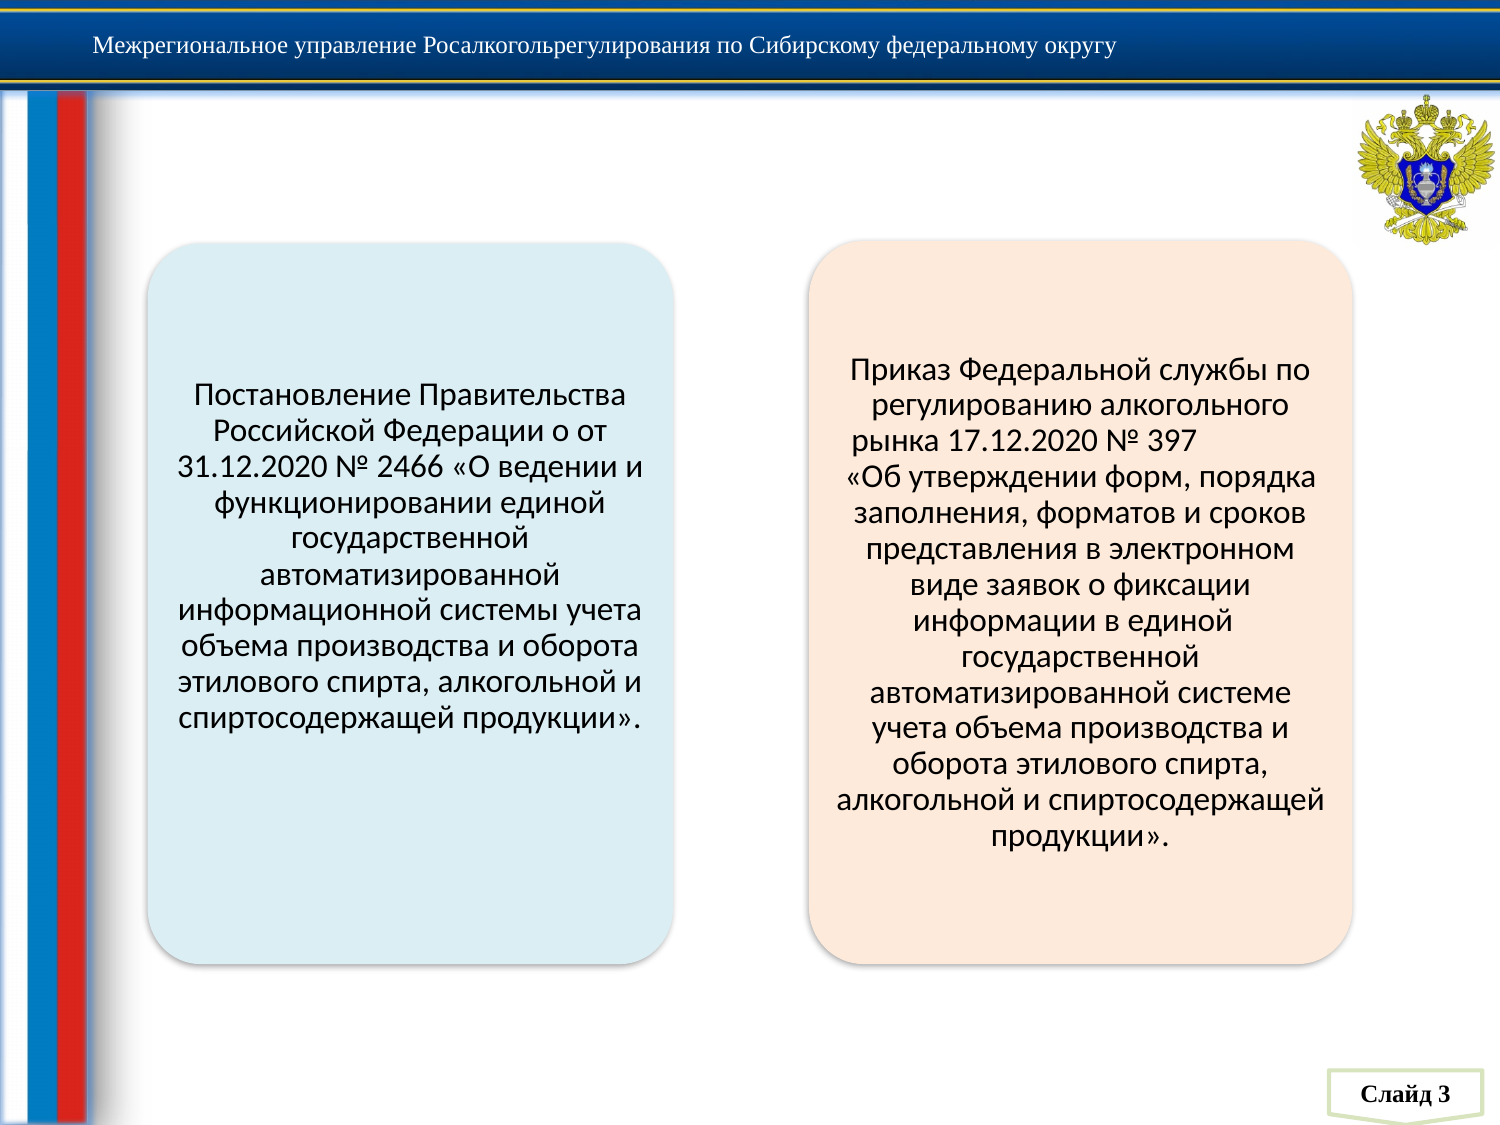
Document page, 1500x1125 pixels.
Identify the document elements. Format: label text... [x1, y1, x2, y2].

text_box [123, 243, 1376, 1047]
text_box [147, 240, 1353, 965]
picture [0, 0, 1500, 1125]
text_box Слайд 3 [1326, 1068, 1485, 1125]
